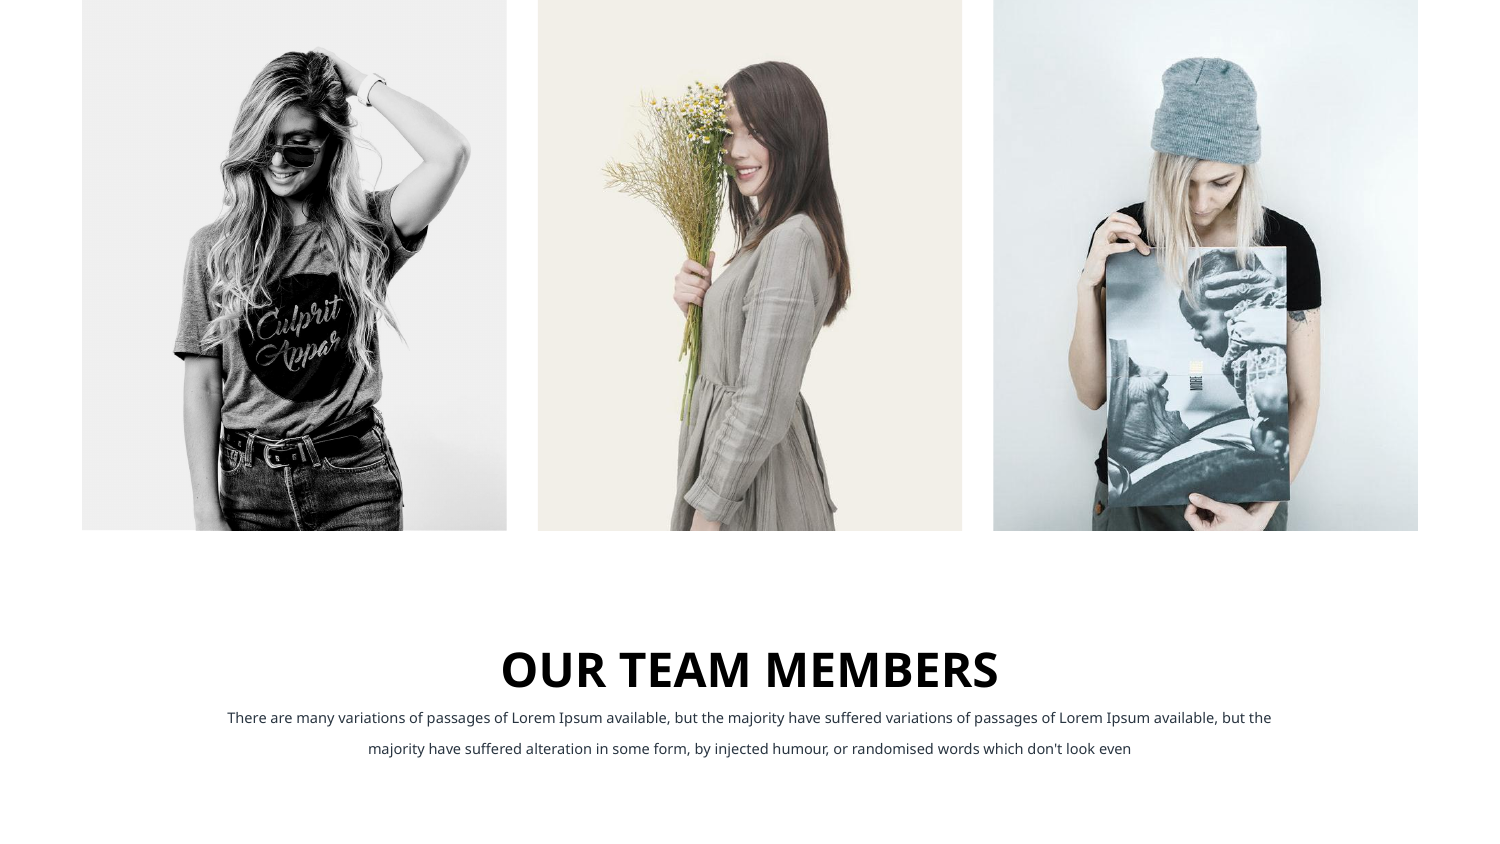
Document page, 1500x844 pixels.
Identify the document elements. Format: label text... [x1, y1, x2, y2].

picture [81, 0, 507, 531]
picture [993, 0, 1419, 531]
text_box OUR TEAM MEMBERS [352, 614, 1148, 685]
text_box There are many variations of passages of Lorem Ipsum available, but the majority have suffered variations of passages of Lorem Ipsum available, but the majority have suffered alteration in some form, by injected humour, or randomised words which don't look even [207, 691, 1293, 762]
picture [537, 0, 963, 531]
